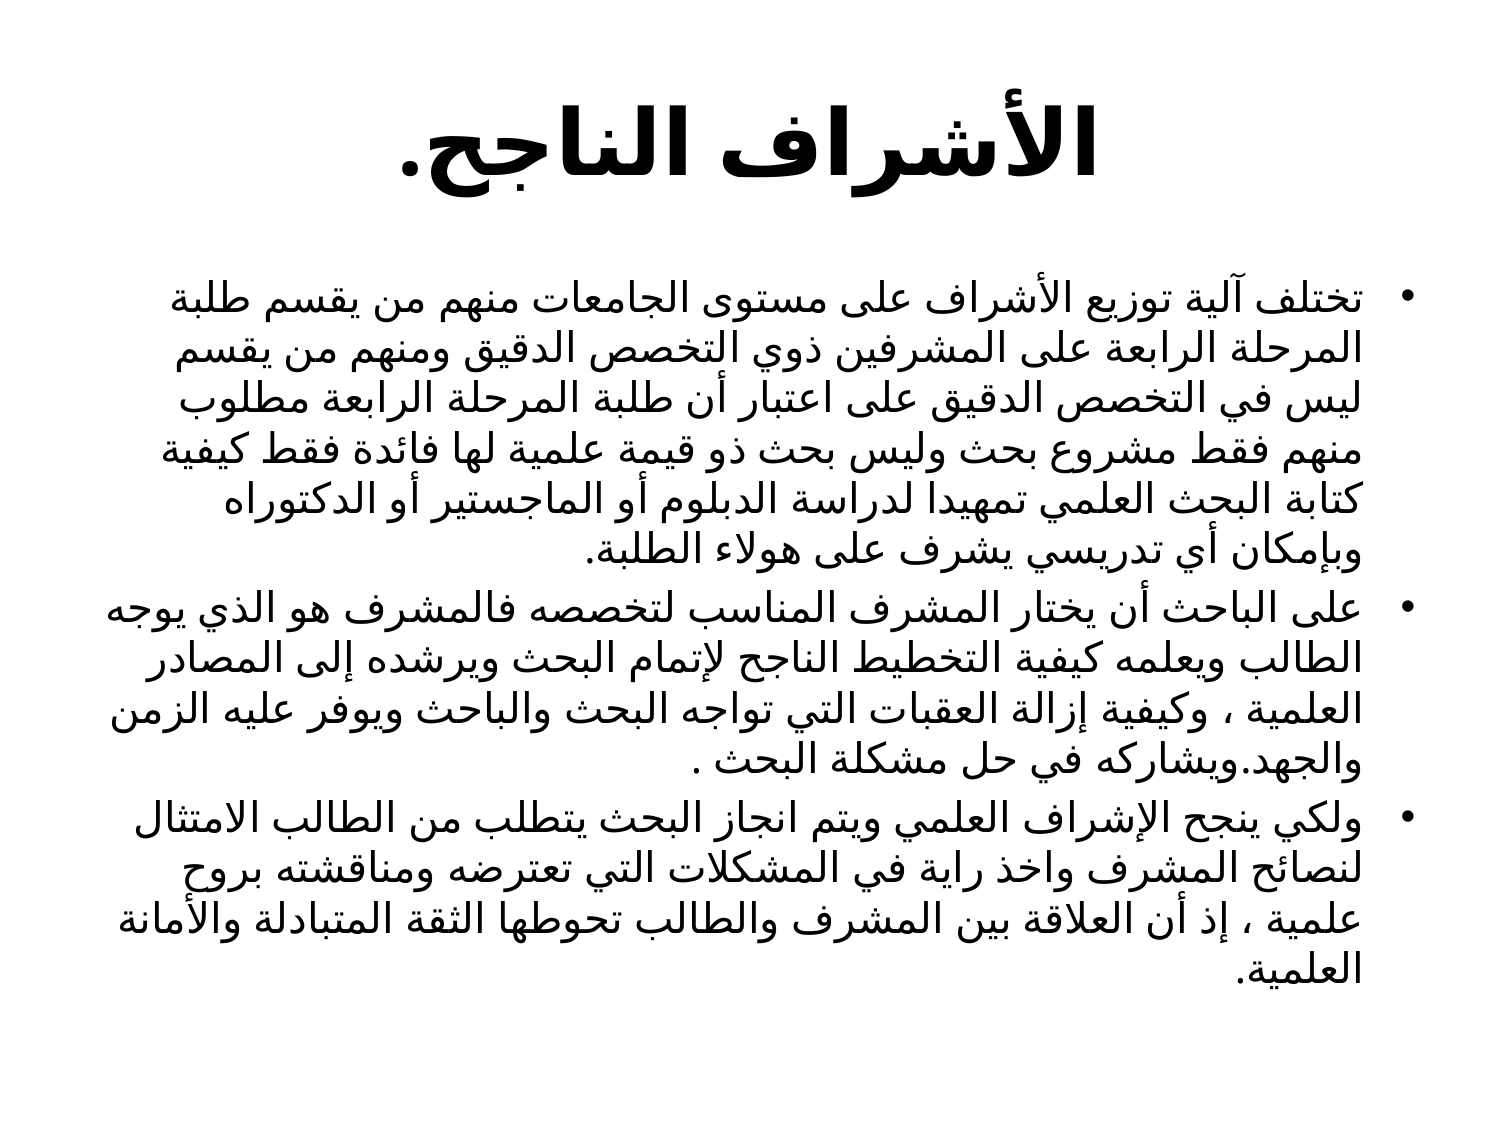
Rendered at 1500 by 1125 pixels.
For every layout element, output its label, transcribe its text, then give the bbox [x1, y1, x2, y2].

list تختلف آلية توزيع الأشراف على مستوى الجامعات منهم من يقسم طلبة المرحلة الرابعة على المشرفين ذوي التخصص الدقيق ومنهم من يقسم ليس في التخصص الدقيق على اعتبار أن طلبة المرحلة الرابعة مطلوب منهم فقط مشروع بحث وليس بحث ذو قيمة علمية لها فائدة فقط كيفية كتابة البحث العلمي تمهيدا لدراسة الدبلوم أو الماجستير أو الدكتوراه وبإمكان أي تدريسي يشرف على هولاء الطلبة. على الباحث أن يختار المشرف المناسب لتخصصه فالمشرف هو الذي يوجه الطالب ويعلمه كيفية التخطيط الناجح لإتمام البحث ويرشده إلى المصادر العلمية ، وكيفية إزالة العقبات التي تواجه البحث والباحث ويوفر عليه الزمن والجهد.ويشاركه في حل مشكلة البحث . ولكي ينجح الإشراف العلمي ويتم انجاز البحث يتطلب من الطالب الامتثال لنصائح المشرف واخذ راية في المشكلات التي تعترضه ومناقشته بروح علمية ، إذ أن العلاقة بين المشرف والطالب تحوطها الثقة المتبادلة والأمانة العلمية. [75, 262, 1425, 1005]
title الأشراف الناجح. [75, 45, 1425, 233]
